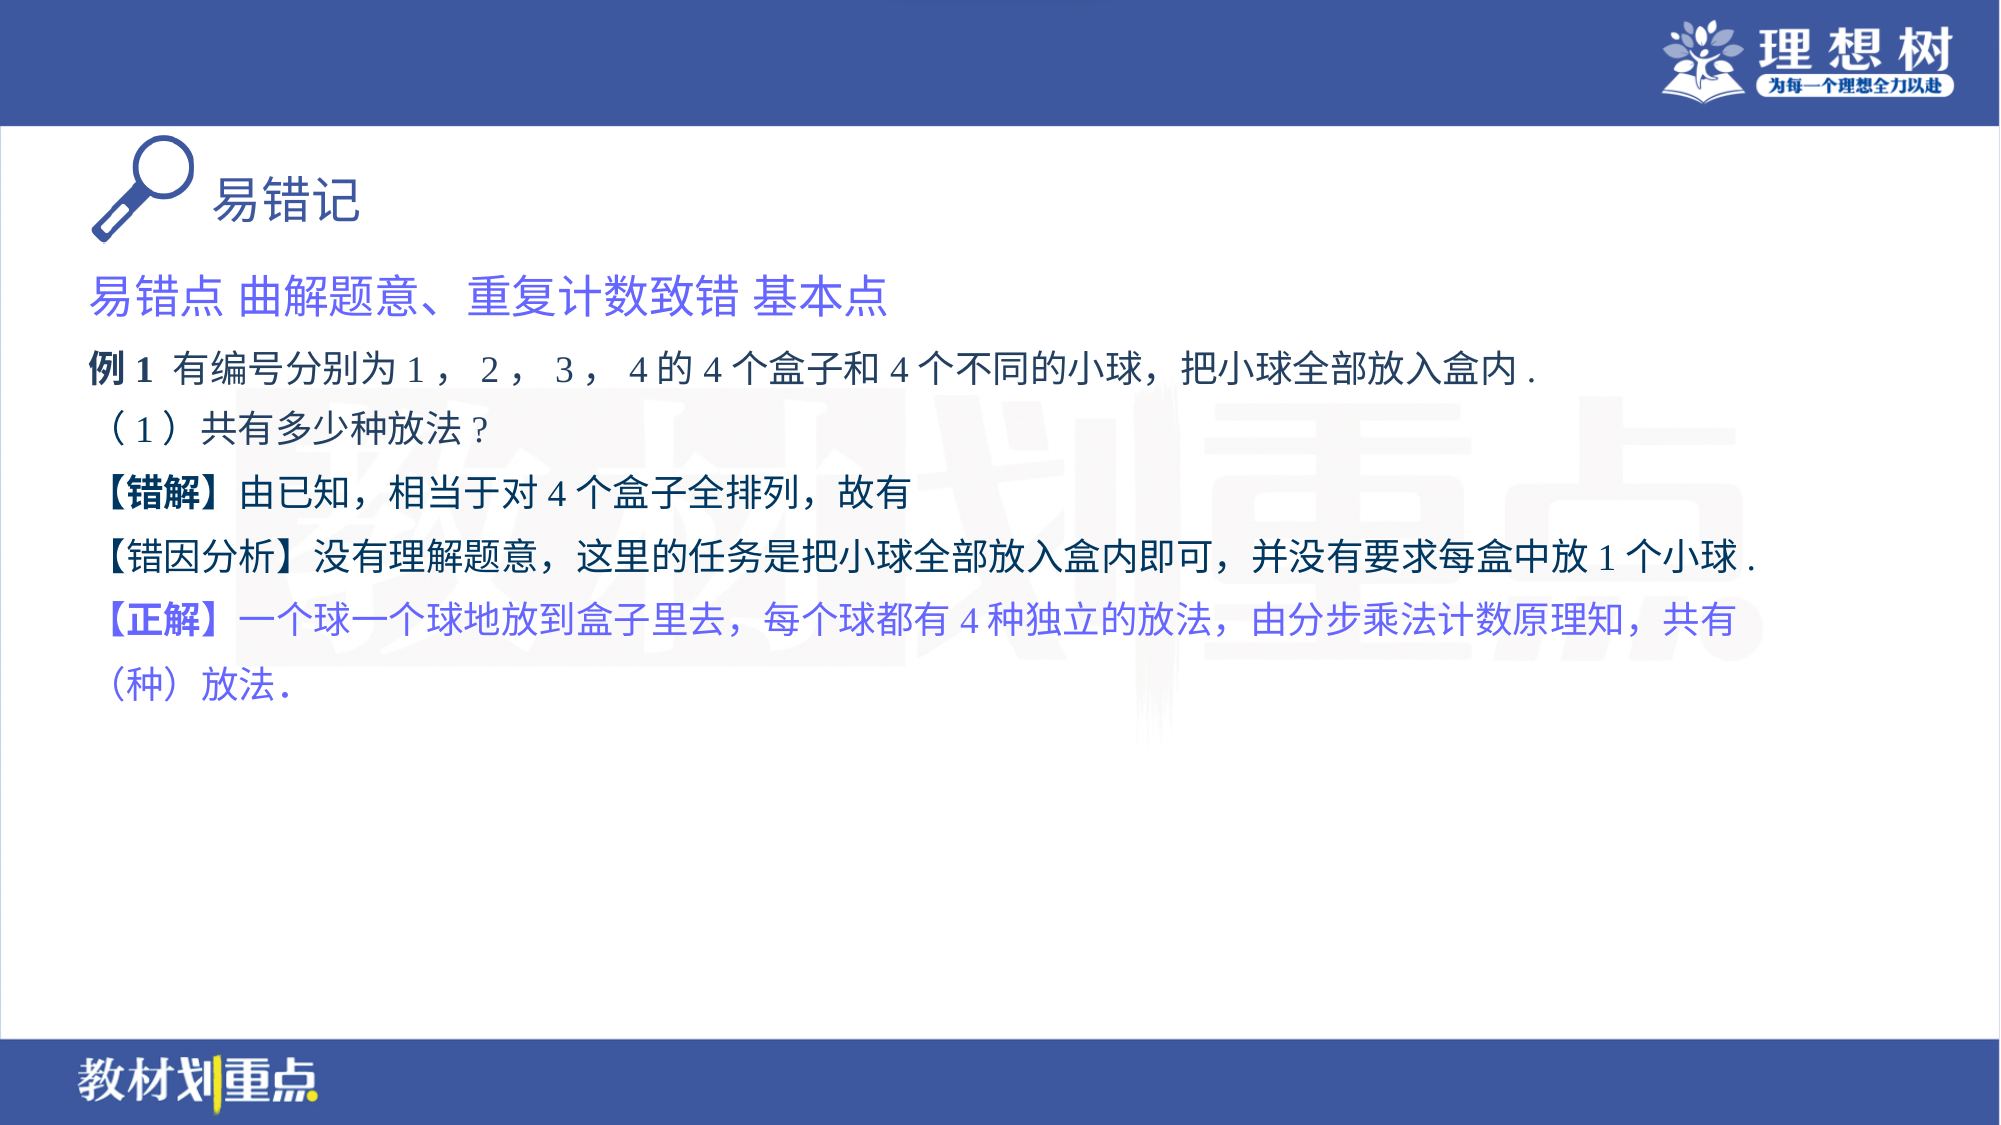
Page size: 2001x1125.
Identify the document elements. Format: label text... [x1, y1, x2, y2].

text_box 易错点 曲解题意、重复计数致错 基本点 [88, 241, 1911, 323]
text_box （1）共有多少种放法? [88, 383, 1911, 444]
text_box 例1 有编号分别为1，2，3，4的4个盒子和4个不同的小球，把小球全部放入盒内. [88, 323, 1911, 383]
text_box 易错记 [211, 155, 507, 241]
picture [0, 0, 2000, 1125]
